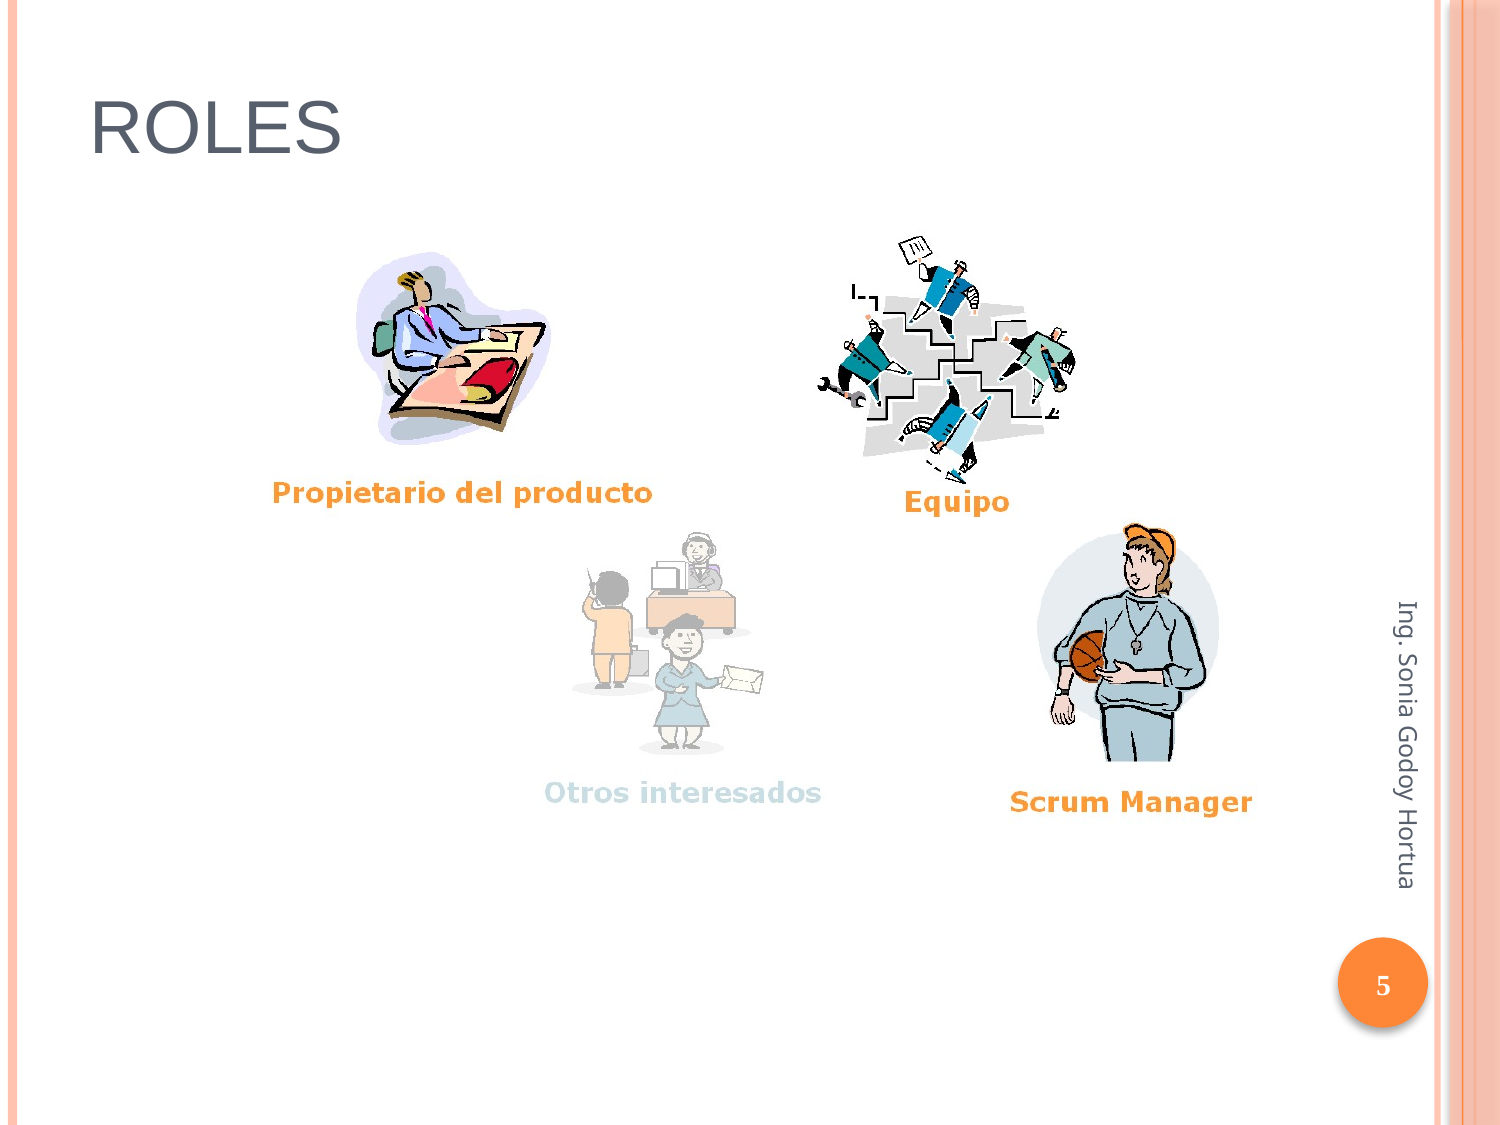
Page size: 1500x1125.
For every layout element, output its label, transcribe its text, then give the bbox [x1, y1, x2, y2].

slide_number 5 [1333, 940, 1434, 1026]
title ROLES [75, 45, 1300, 176]
footer Ing. Sonia Godoy Hortua [1379, 380, 1440, 906]
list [269, 222, 1258, 825]
